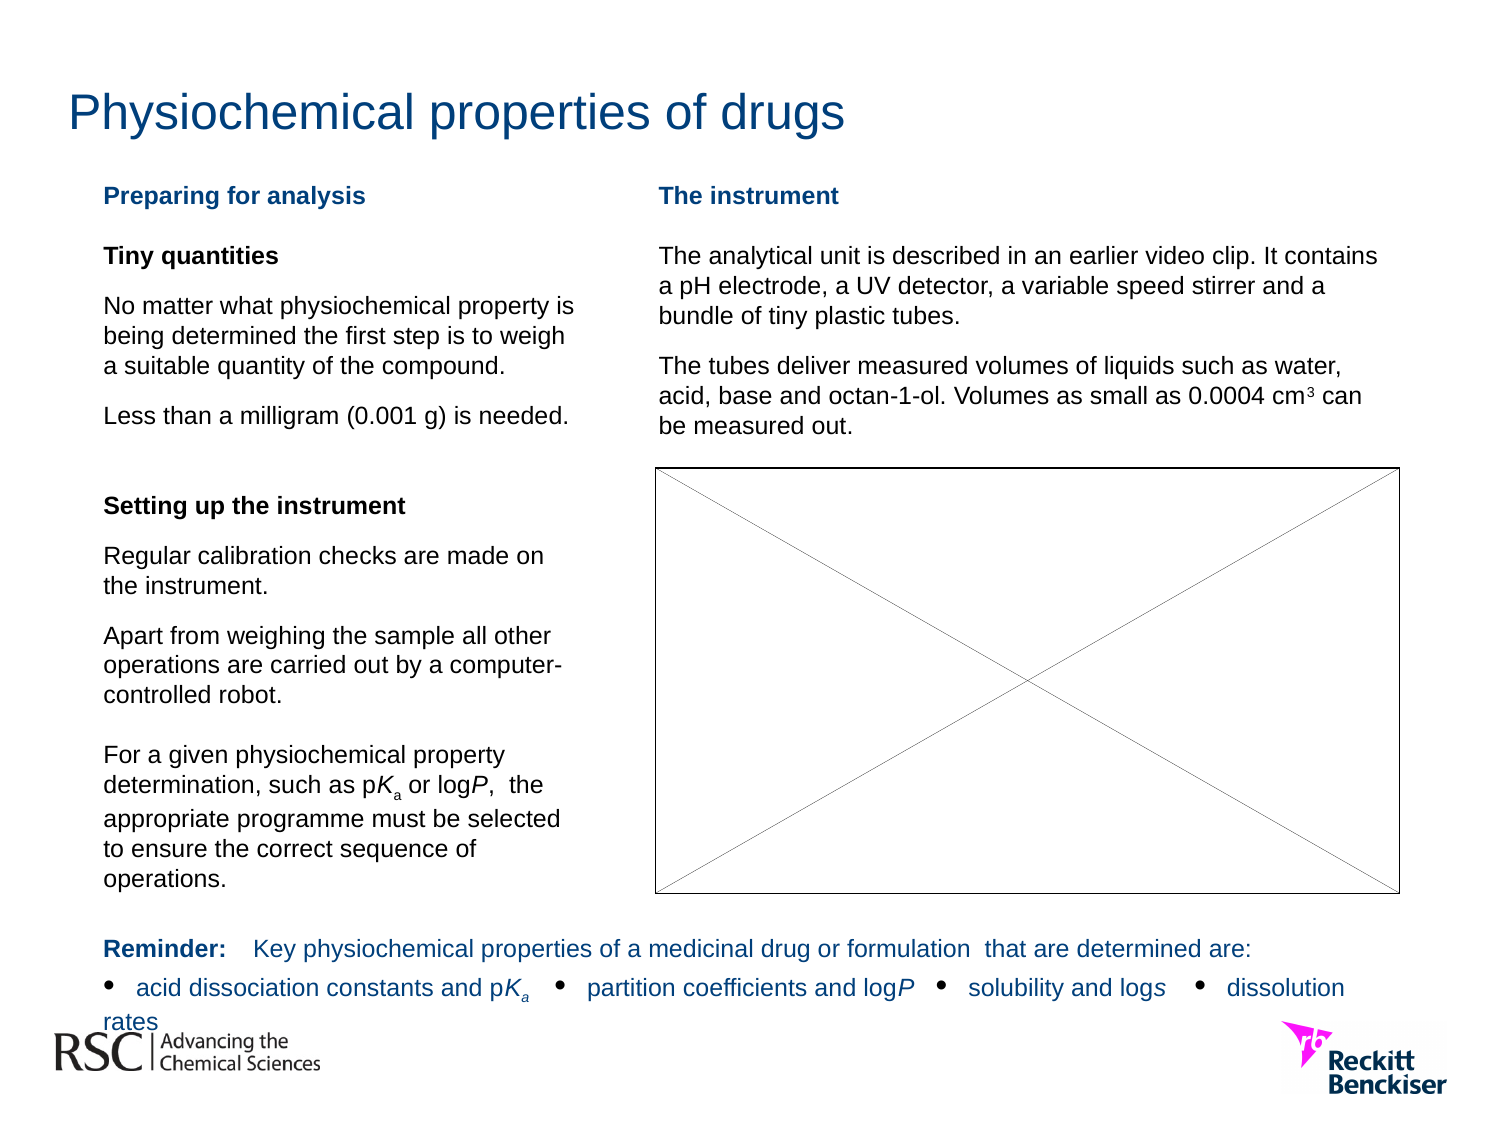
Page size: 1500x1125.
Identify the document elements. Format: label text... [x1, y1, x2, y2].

text_box Preparing for analysis Tiny quantities No matter what physiochemical property is being determined the first step is to weigh a suitable quantity of the compound. Less than a milligram (0.001 g) is needed. Setting up the instrument Regular calibration checks are made on the instrument. Apart from weighing the sample all other operations are carried out by a computer-controlled robot. For a given physiochemical property determination, such as pKa or logP, the appropriate programme must be selected to ensure the correct sequence of operations. [88, 172, 597, 894]
title Physiochemical properties of drugs [52, 66, 1448, 148]
picture [54, 1032, 320, 1071]
text_box The instrument The analytical unit is described in an earlier video clip. It contains a pH electrode, a UV detector, a variable speed stirrer and a bundle of tiny plastic tubes. The tubes deliver measured volumes of liquids such as water, acid, base and octan-1-ol. Volumes as small as 0.0004 cm3 can be measured out. [643, 172, 1412, 905]
text_box Reminder: Key physiochemical properties of a medicinal drug or formulation that are determined are: • acid dissociation constants and pKa • partition coefficients and logP • solubility and logs • dissolution rates [88, 925, 1424, 1043]
picture [1281, 1021, 1447, 1095]
